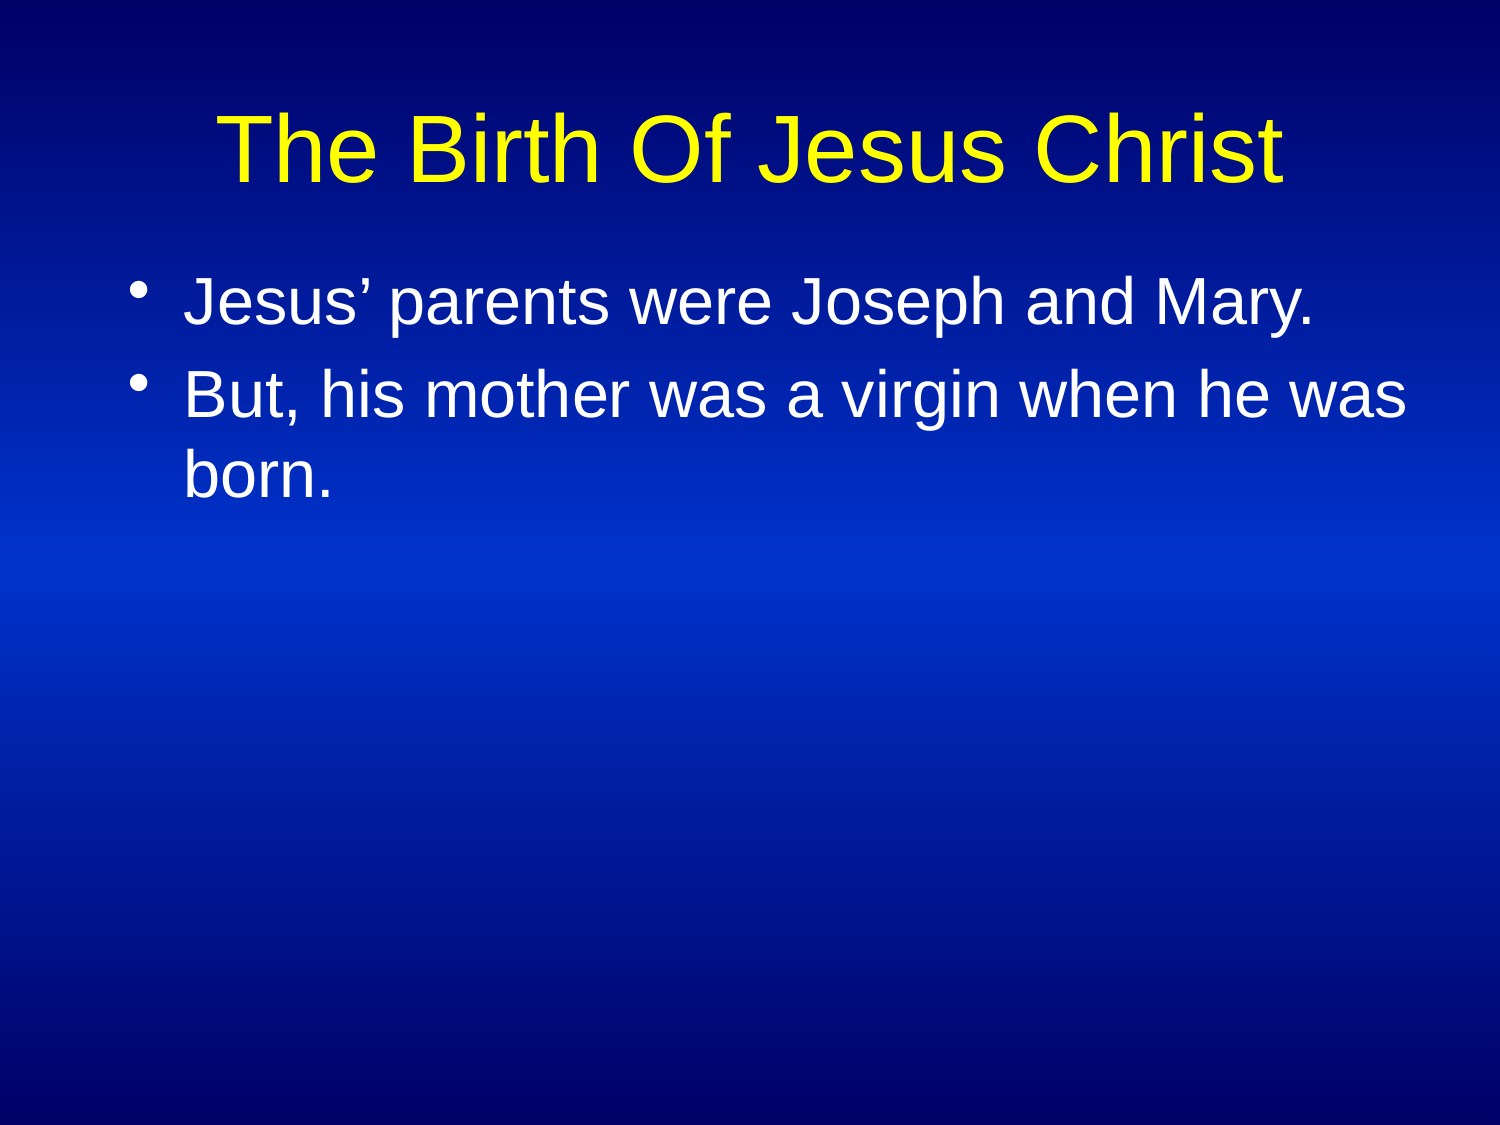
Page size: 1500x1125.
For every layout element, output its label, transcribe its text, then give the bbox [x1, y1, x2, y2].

title The Birth Of Jesus Christ [37, 50, 1463, 238]
list Jesus’ parents were Joseph and Mary. But, his mother was a virgin when he was born. [112, 249, 1438, 1063]
